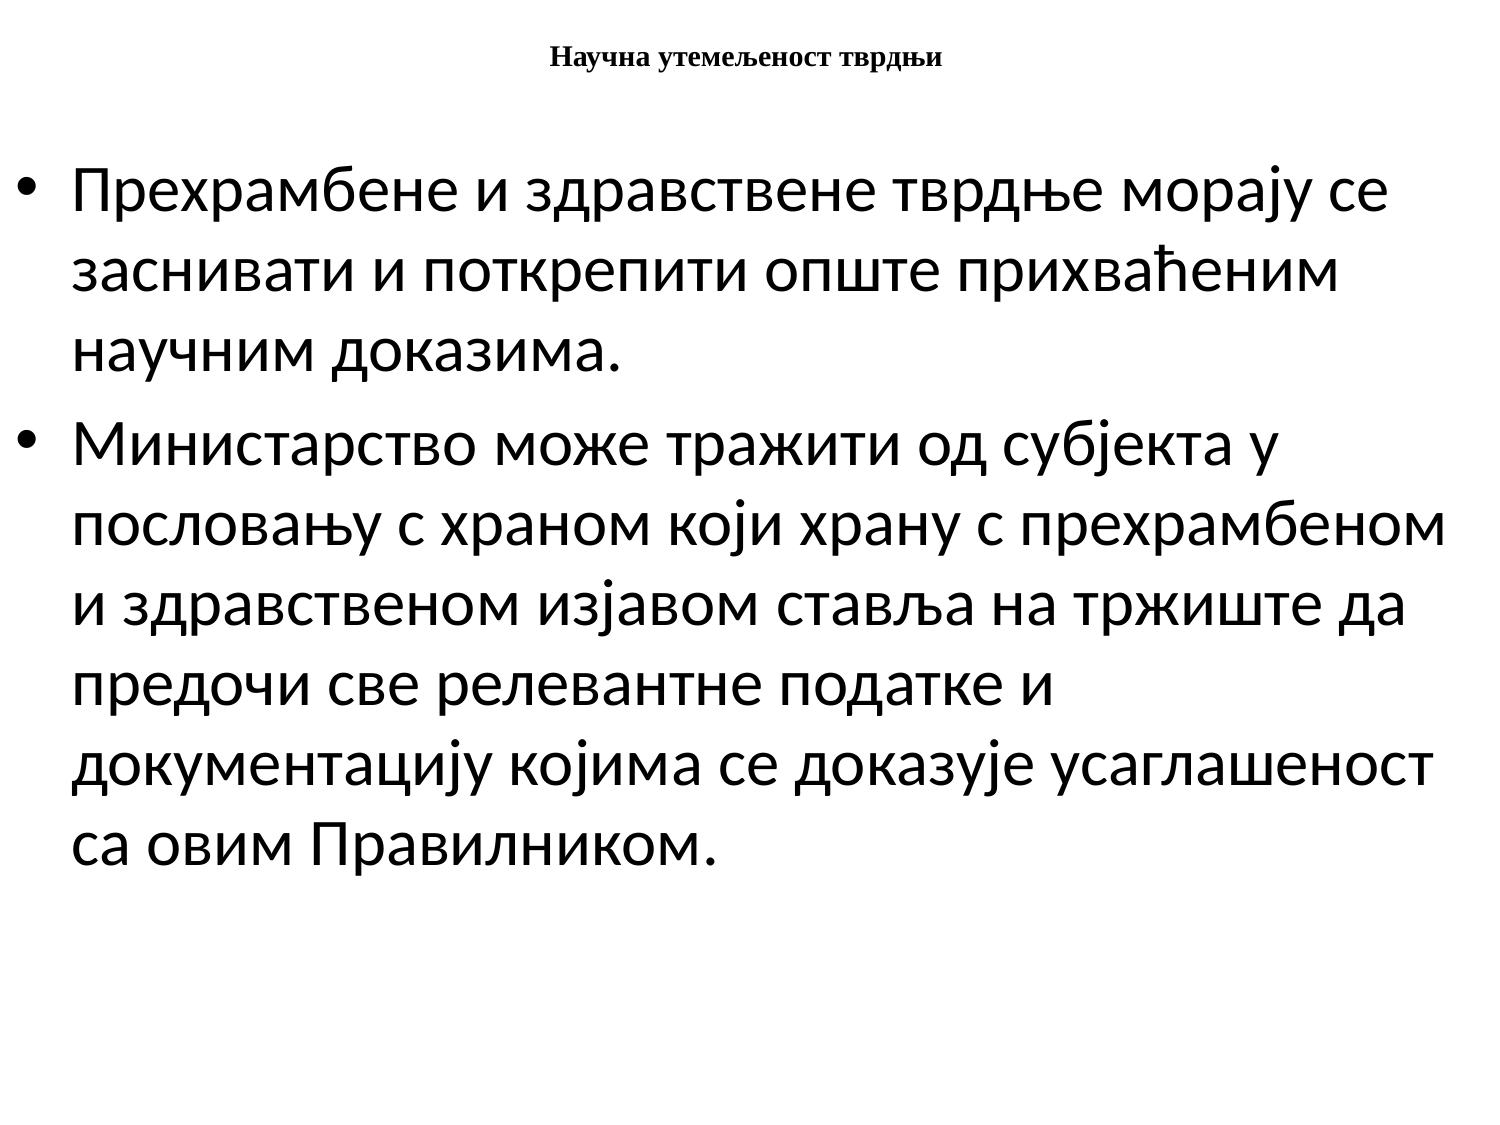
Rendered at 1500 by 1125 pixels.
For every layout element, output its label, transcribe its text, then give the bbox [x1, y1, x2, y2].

list Прехрамбене и здравствене тврдње морају се заснивати и поткрепити опште прихваћеним научним доказима. Министарство може тражити од субјекта у пословању с храном који храну с прехрамбеном и здравственом изјавом ставља на тржиште да предочи све релевантне податке и документацију којима се доказује усаглашеност са овим Правилником. [0, 137, 1500, 1125]
title Научна утемељеност тврдњи [0, 0, 1500, 113]
